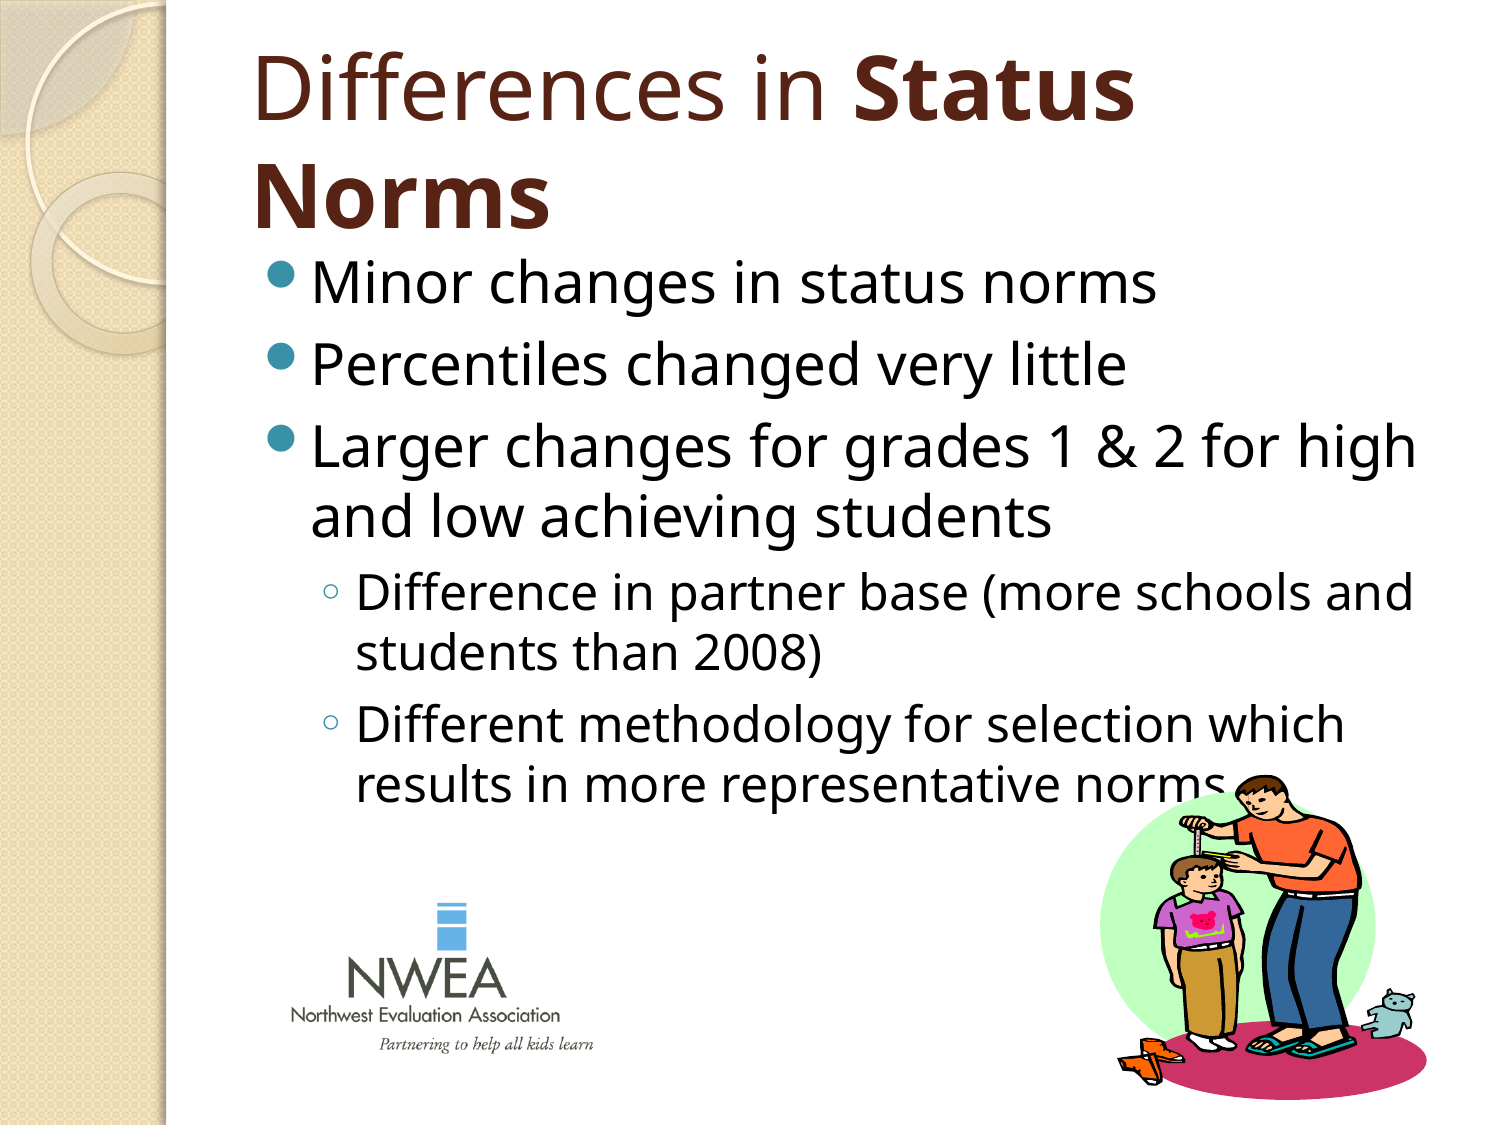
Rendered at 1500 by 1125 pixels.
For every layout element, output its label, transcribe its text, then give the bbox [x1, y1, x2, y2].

picture [1099, 774, 1427, 1101]
title Differences in Status Norms [235, 45, 1466, 233]
picture [262, 874, 623, 1082]
list Minor changes in status norms Percentiles changed very little Larger changes for grades 1 & 2 for high and low achieving students Difference in partner base (more schools and students than 2008) Different methodology for selection which results in more representative norms [235, 237, 1466, 1025]
